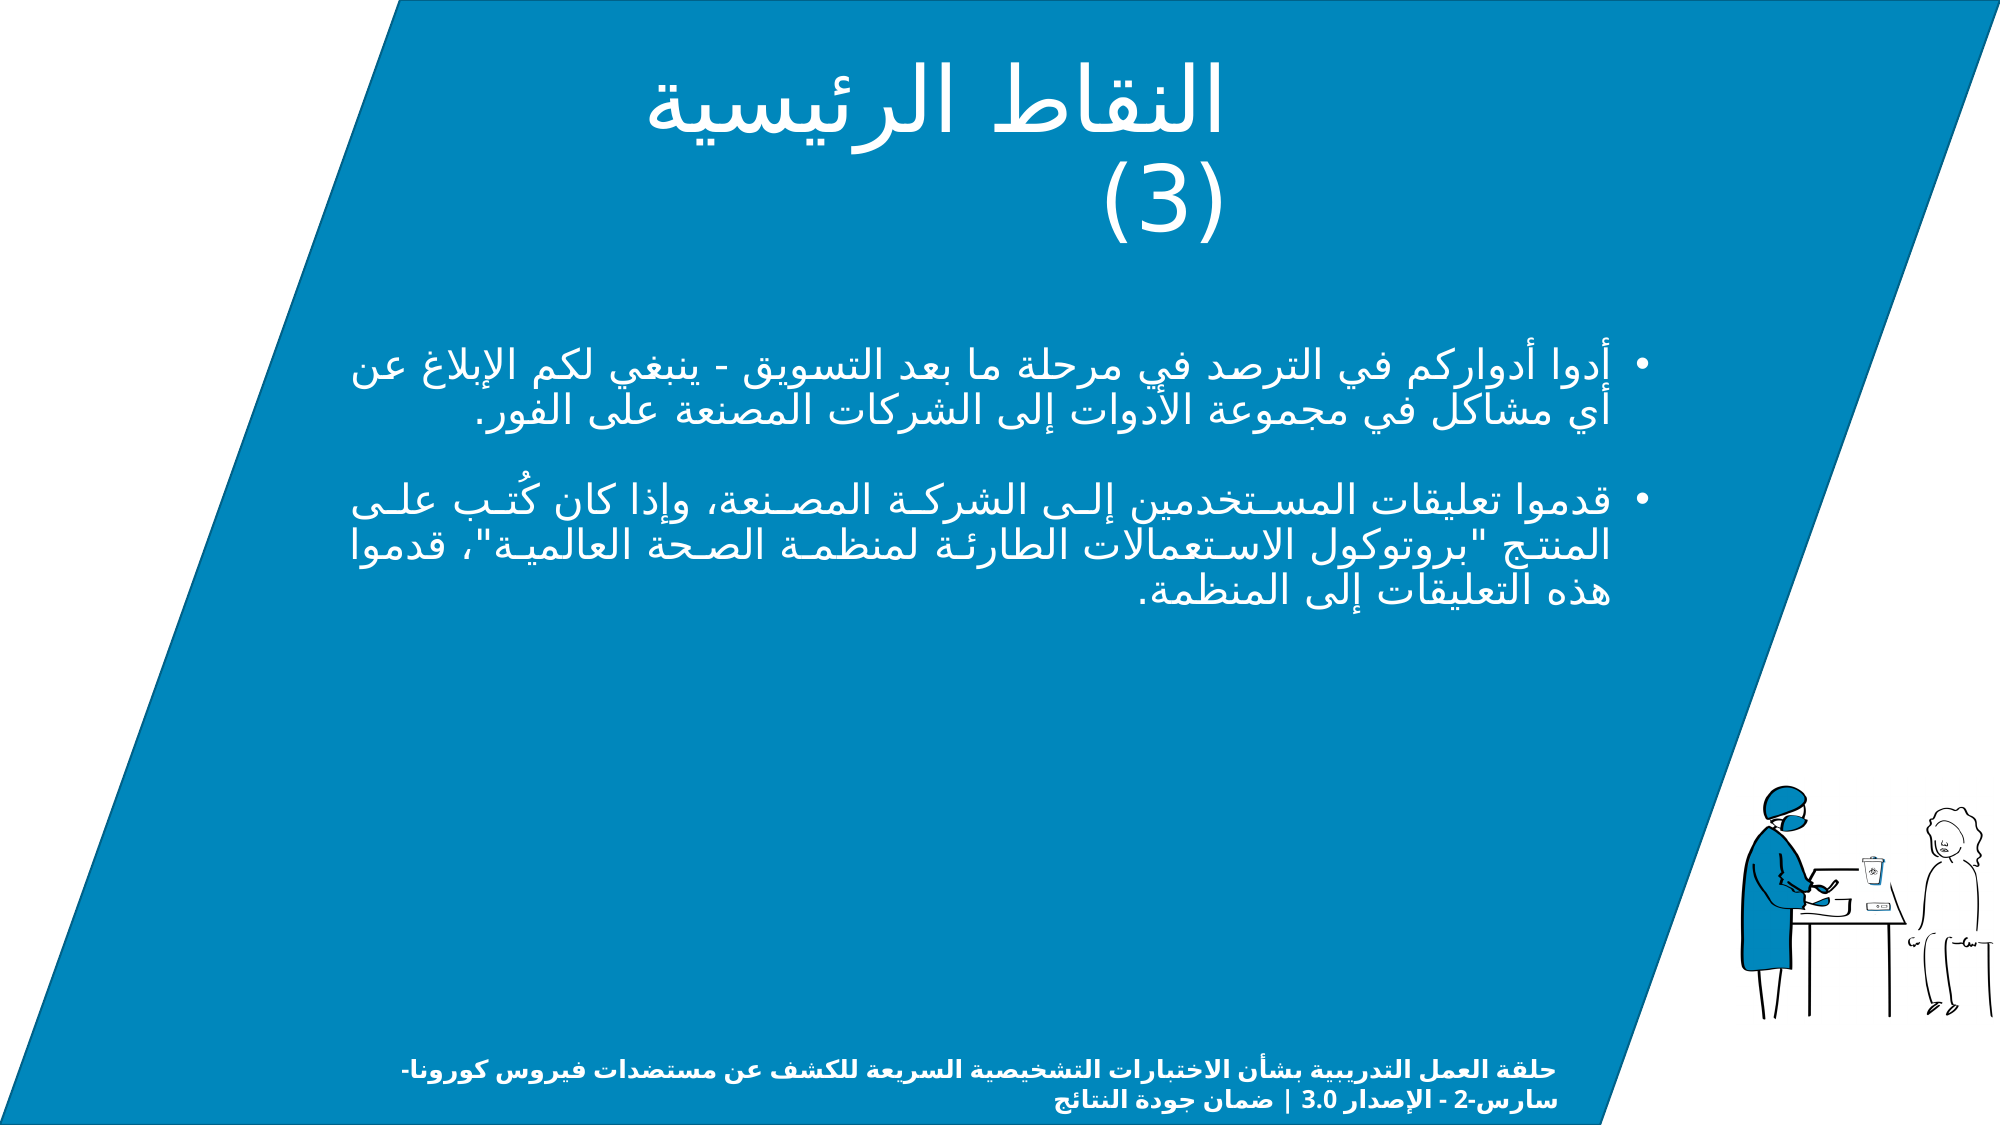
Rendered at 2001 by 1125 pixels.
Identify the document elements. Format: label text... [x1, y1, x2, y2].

text_box أدوا أدواركم في الترصد في مرحلة ما بعد التسويق - ينبغي لكم الإبلاغ عن أي مشاكل في مجموعة الأدوات إلى الشركات المصنعة على الفور. قدموا تعليقات المستخدمين إلى الشركة المصنعة، وإذا كان كُتب على المنتج "بروتوكول الاستعمالات الطارئة لمنظمة الصحة العالمية"، قدموا هذه التعليقات إلى المنظمة. [335, 335, 1665, 832]
picture [1736, 777, 1994, 1025]
footer حلقة العمل التدريبية بشأن الاختبارات التشخيصية السريعة للكشف عن مستضدات فيروس كورونا- سارس-2 - الإصدار 3.0 | ضمان جودة النتائج [373, 1042, 1574, 1125]
slide_number 27 [1609, 1042, 1863, 1103]
text_box [0, 0, 2000, 1125]
text_box النقاط الرئيسية (3) [477, 46, 1245, 201]
